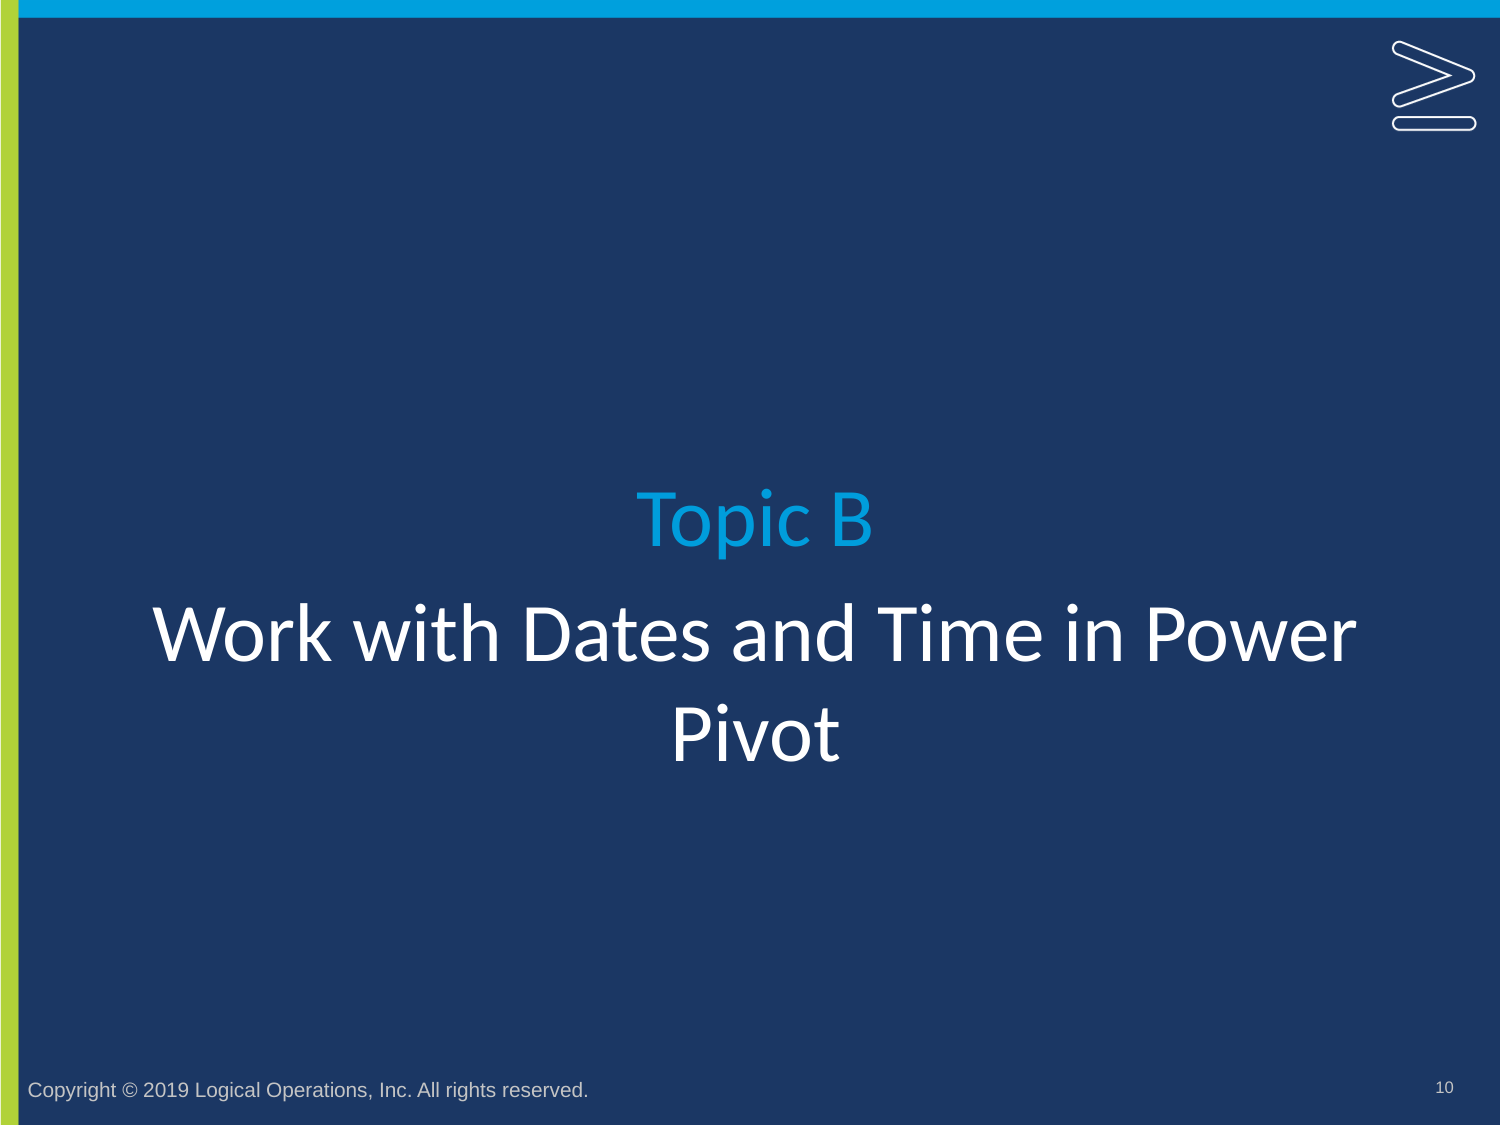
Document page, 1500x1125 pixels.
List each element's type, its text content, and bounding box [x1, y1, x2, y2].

picture [0, 0, 1500, 1125]
slide_number 10 [1118, 1057, 1469, 1118]
title Work with Dates and Time in Power Pivot [118, 571, 1394, 795]
list Topic B [118, 324, 1394, 571]
